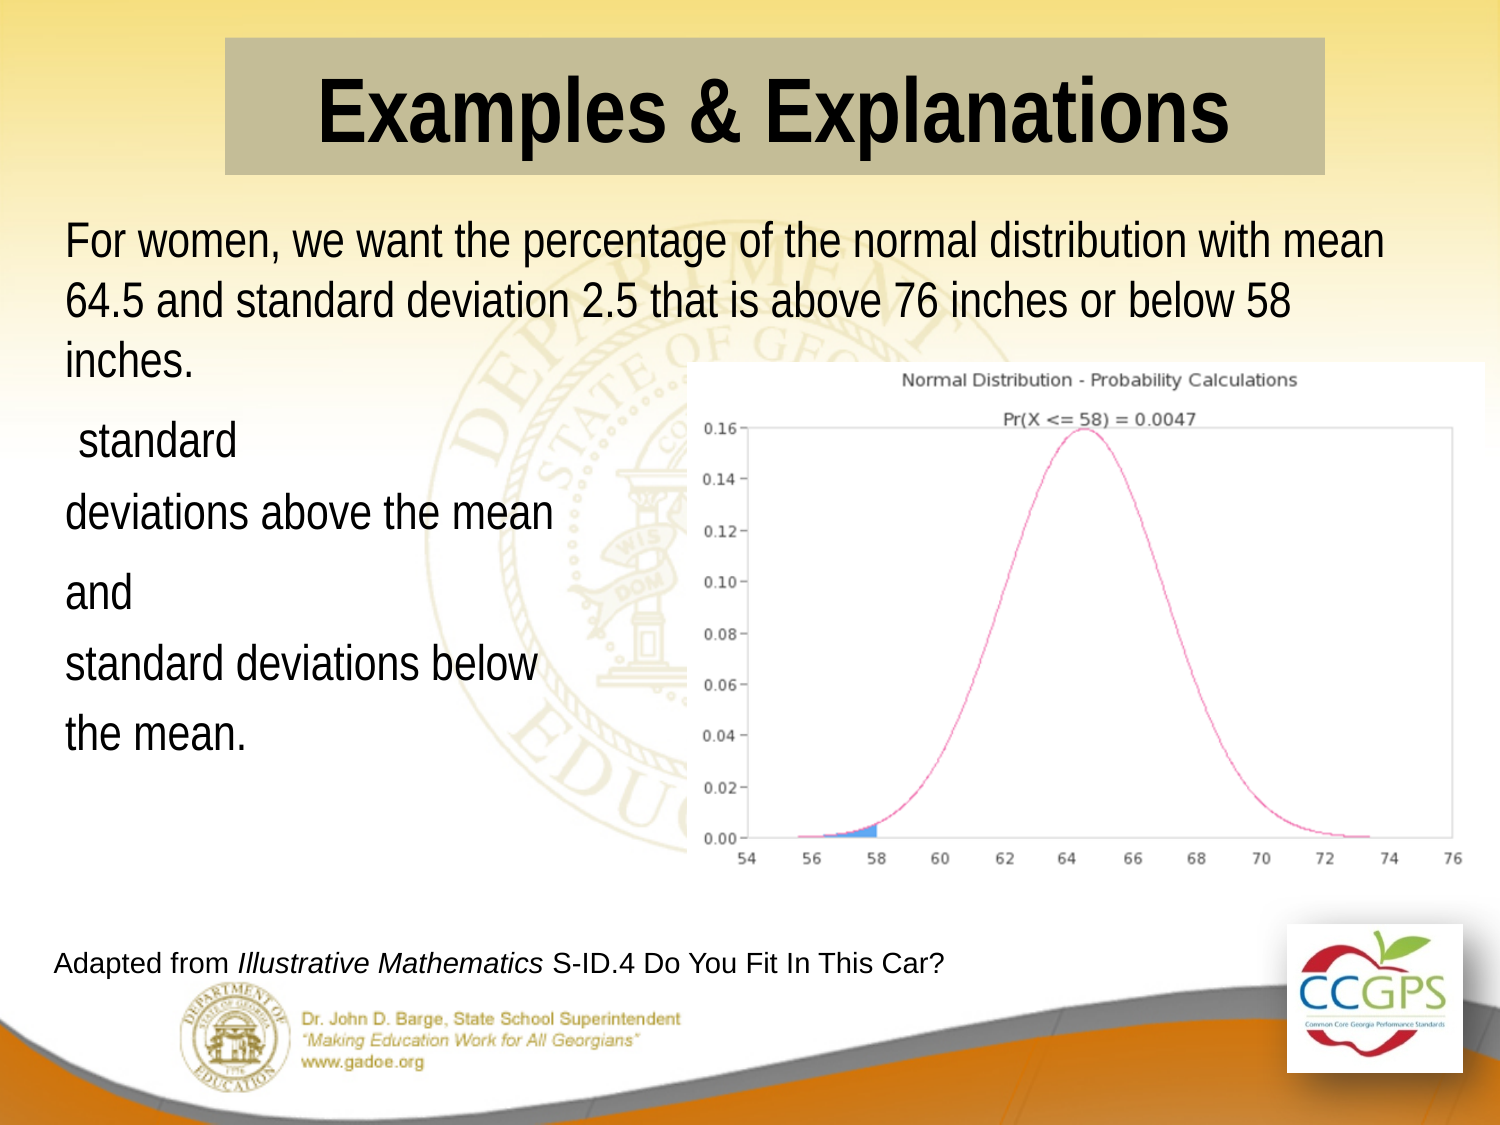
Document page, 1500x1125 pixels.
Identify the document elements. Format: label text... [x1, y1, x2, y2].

picture [0, 0, 1500, 1125]
text_box Adapted from Illustrative Mathematics S-ID.4 Do You Fit In This Car? [38, 936, 961, 987]
title Examples & Explanations [224, 37, 1326, 176]
